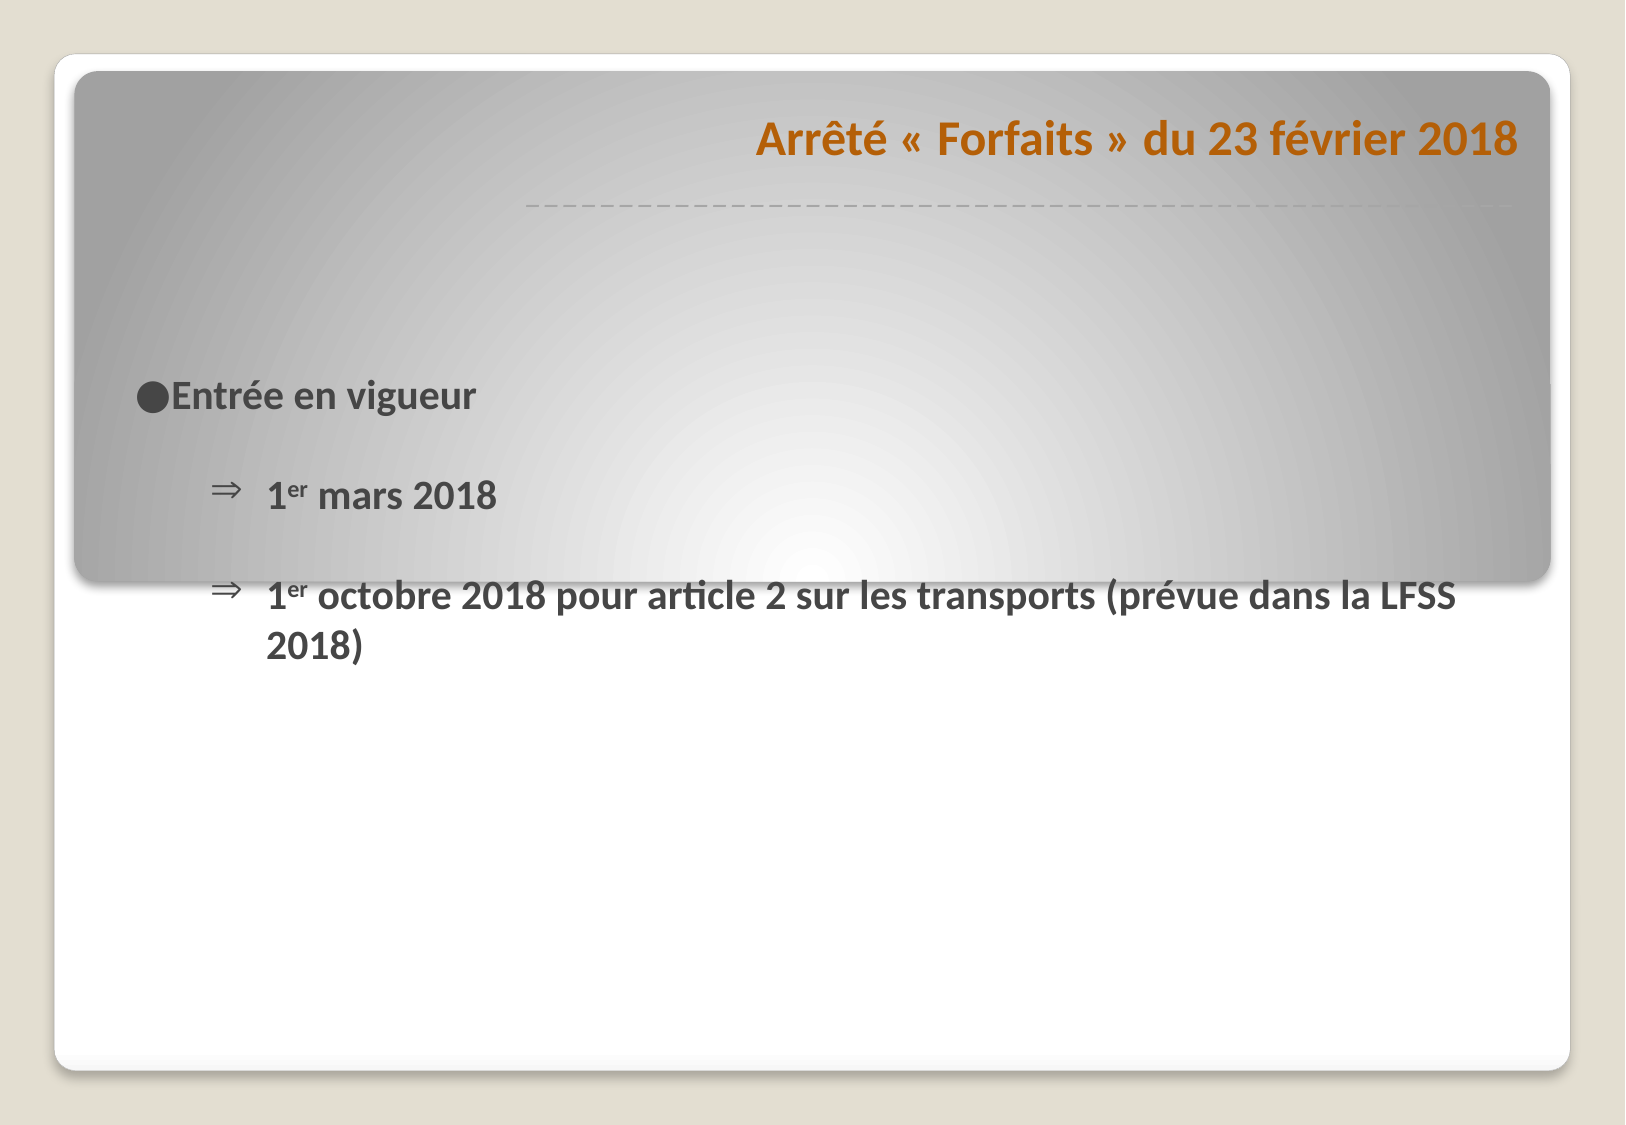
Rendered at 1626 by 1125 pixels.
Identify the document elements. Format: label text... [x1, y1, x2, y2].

subtitle [44, 893, 1460, 1125]
title Arrêté « Forfaits » du 23 février 2018 _____________________________________________________ [0, 0, 1527, 263]
text_box Entrée en vigueur 1er mars 2018 1er octobre 2018 pour article 2 sur les transports (prévue dans la LFSS 2018) [0, 265, 1477, 893]
